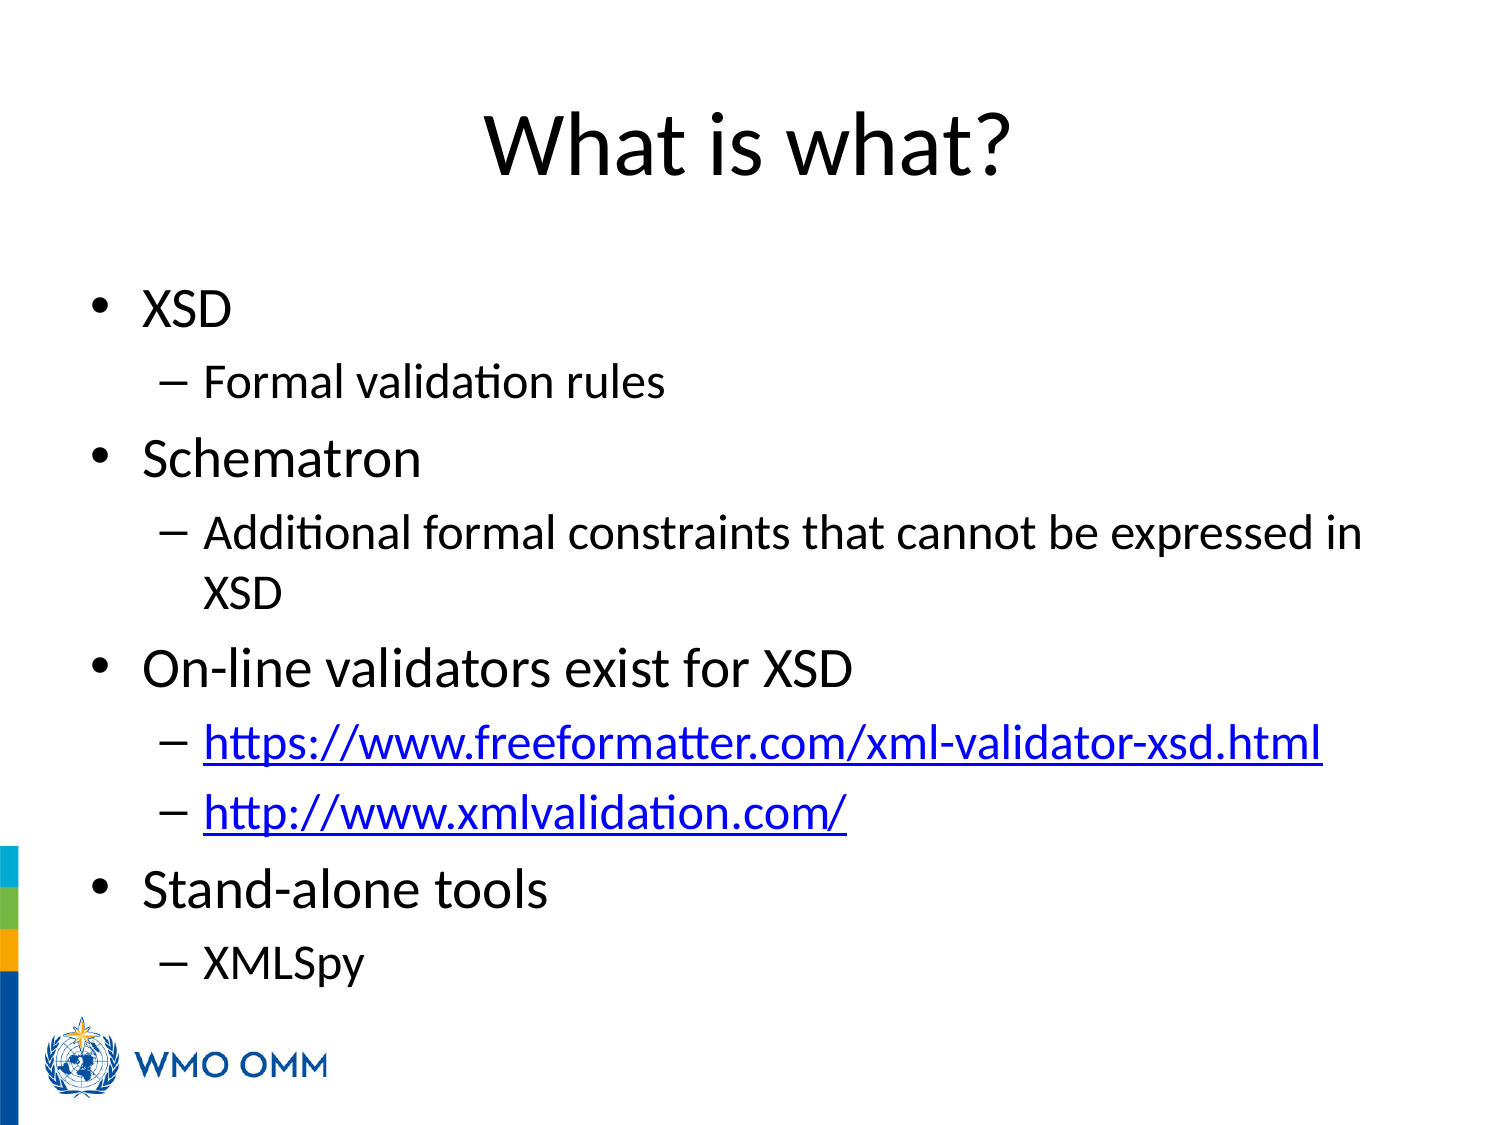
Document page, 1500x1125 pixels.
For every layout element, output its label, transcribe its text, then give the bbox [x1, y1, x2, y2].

list XSD Formal validation rules Schematron Additional formal constraints that cannot be expressed in XSD On-line validators exist for XSD https://www.freeformatter.com/xml-validator-xsd.html http://www.xmlvalidation.com/ Stand-alone tools XMLSpy [75, 262, 1425, 1005]
title What is what? [75, 45, 1425, 233]
picture [0, 845, 327, 1125]
